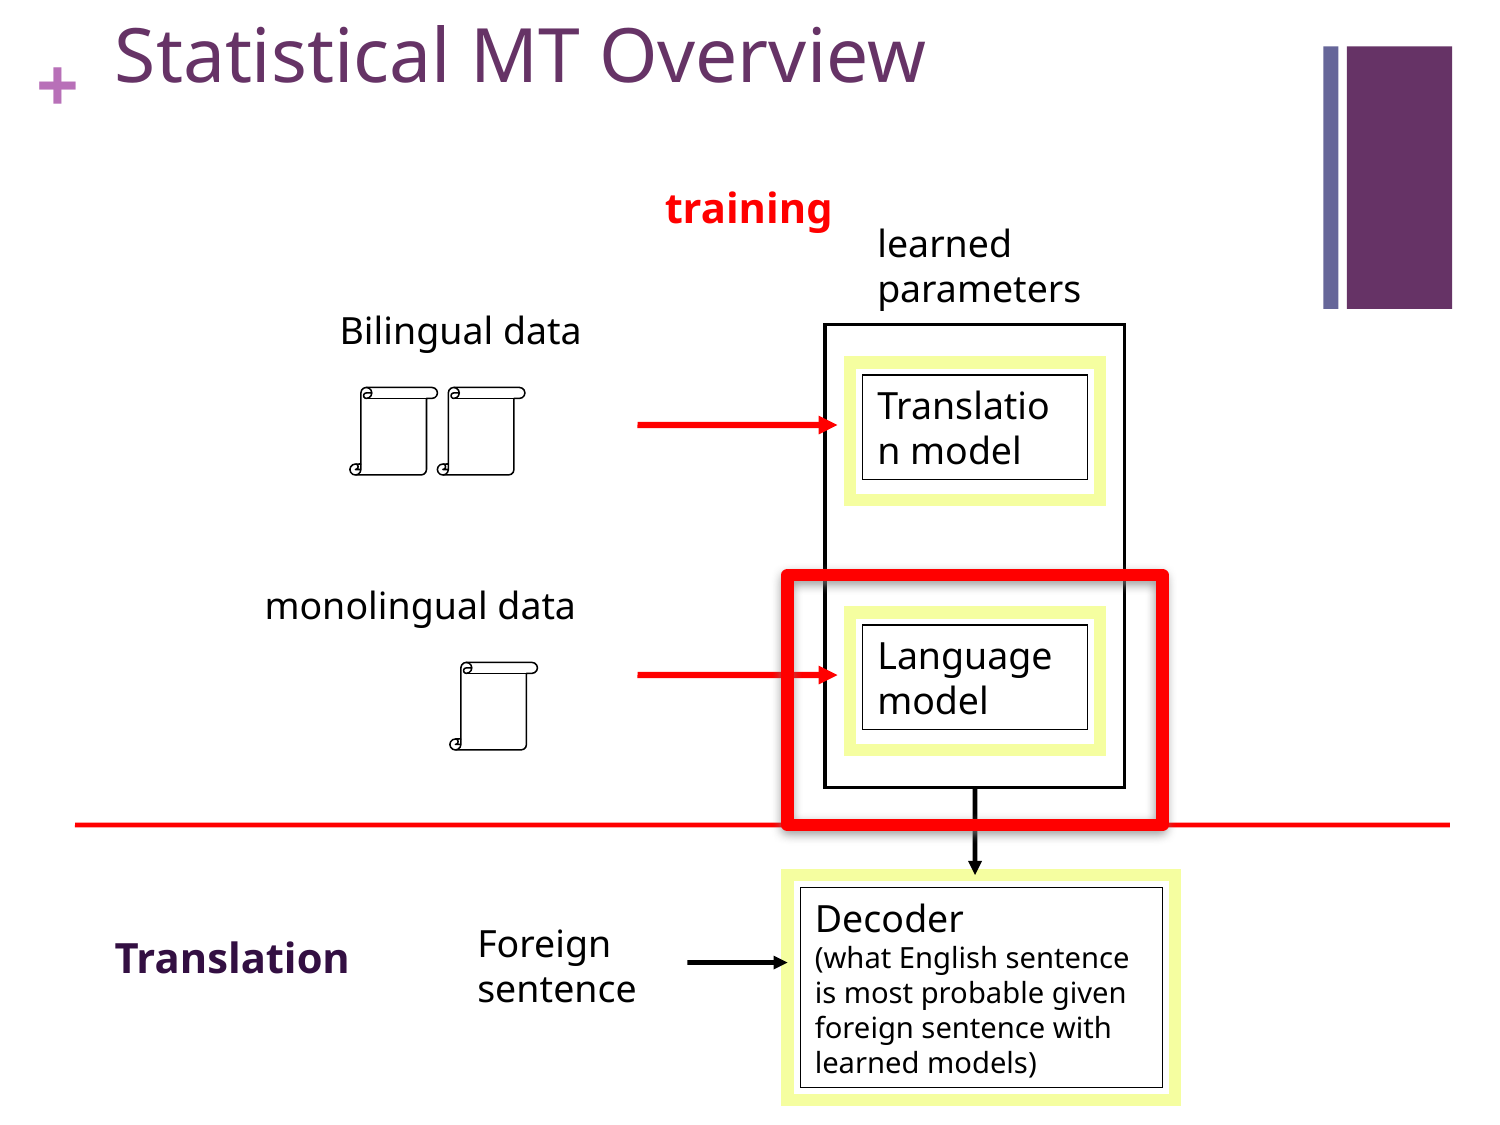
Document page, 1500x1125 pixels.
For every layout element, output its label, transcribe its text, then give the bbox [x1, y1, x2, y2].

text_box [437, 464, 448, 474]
text_box [968, 836, 982, 875]
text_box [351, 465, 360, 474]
text_box learned parameters [862, 212, 1100, 318]
text_box [687, 956, 788, 969]
text_box Foreign sentence [462, 912, 713, 1018]
text_box [464, 667, 471, 673]
title Statistical MT Overview [99, 0, 1450, 188]
text_box [849, 362, 1100, 500]
text_box monolingual data [249, 574, 613, 635]
text_box Decoder (what English sentence is most probable given foreign sentence with learned models) [799, 887, 1163, 1087]
text_box [637, 418, 838, 432]
text_box [437, 387, 525, 475]
text_box Translation [99, 924, 388, 990]
text_box Bilingual data [324, 299, 688, 360]
text_box [451, 739, 460, 749]
text_box [787, 874, 1175, 1100]
text_box [449, 662, 538, 750]
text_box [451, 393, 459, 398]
text_box training [650, 174, 913, 240]
text_box [349, 387, 438, 475]
text_box [824, 324, 1125, 571]
text_box [786, 574, 1163, 826]
